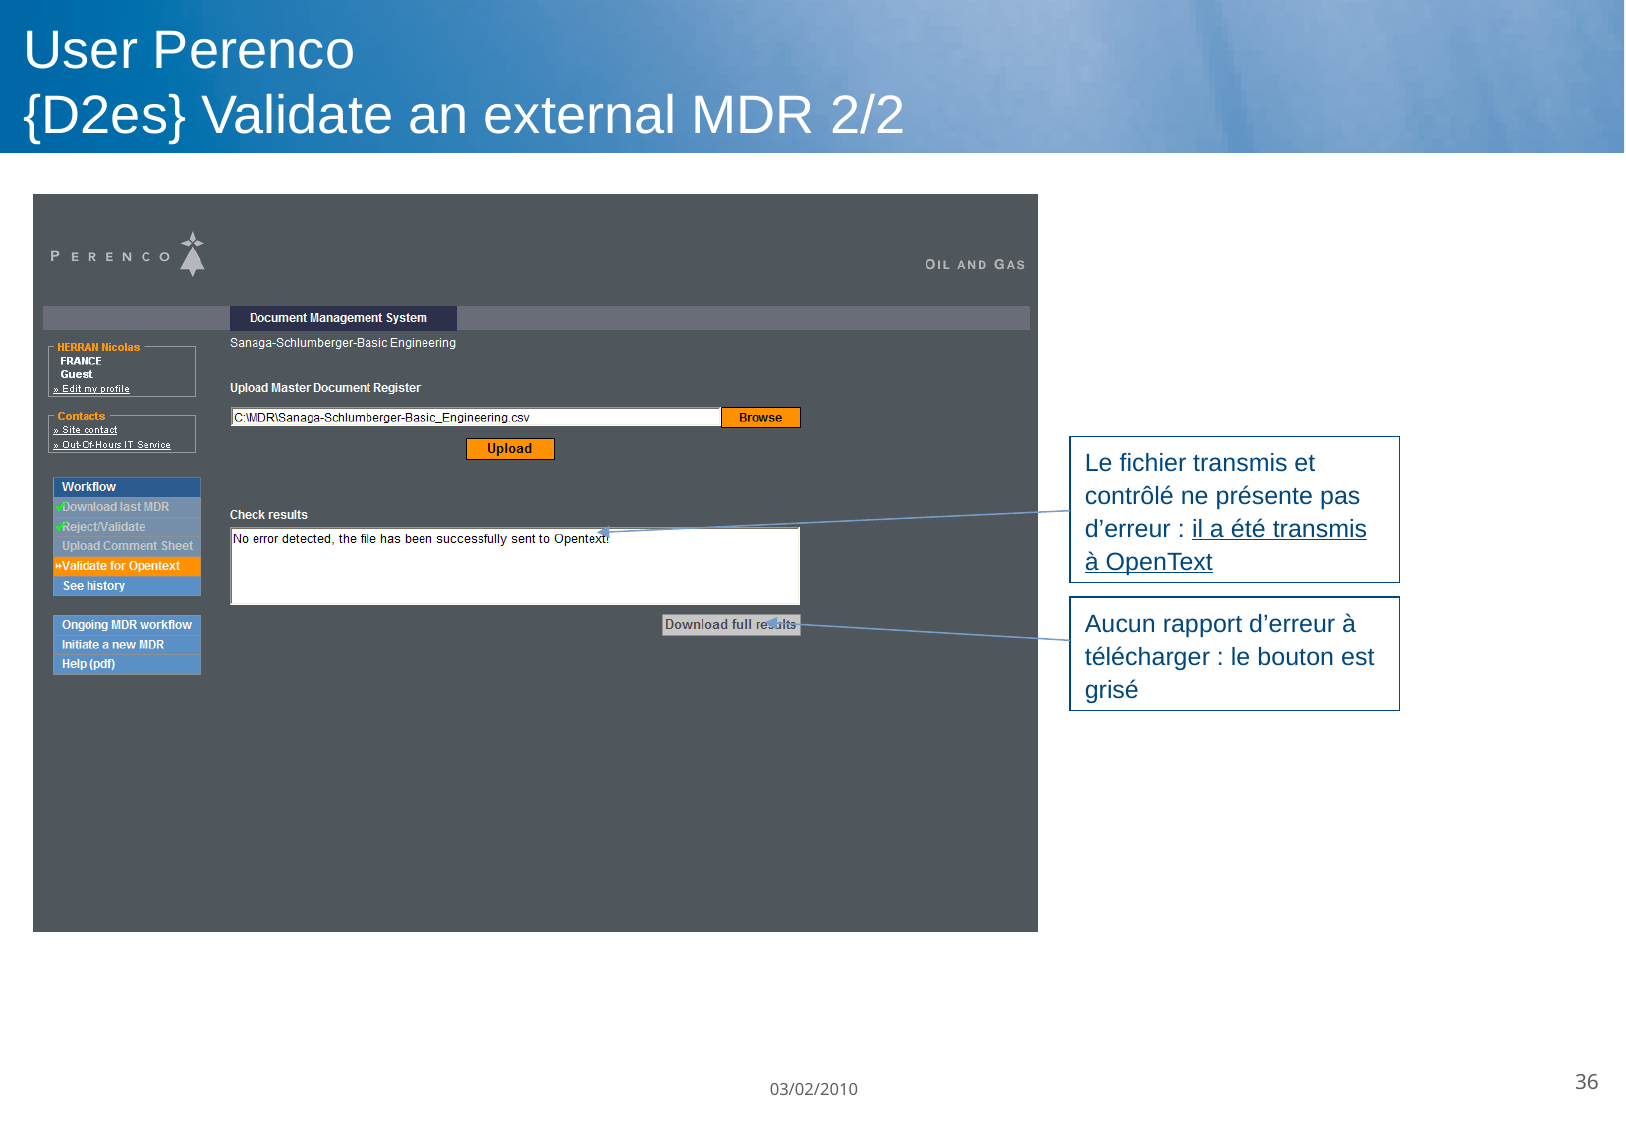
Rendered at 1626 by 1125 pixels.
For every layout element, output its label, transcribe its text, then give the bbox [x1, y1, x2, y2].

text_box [596, 510, 1071, 533]
slide_number 36 [13, 1060, 1615, 1104]
text_box Le fichier transmis et contrôlé ne présente pas d’erreur : il a été transmis à OpenText [1070, 436, 1400, 583]
title User Perenco {D2es} Validate an external MDR 2/2 [0, 0, 1625, 153]
text_box Aucun rapport d’erreur à télécharger : le bouton est grisé [1070, 597, 1400, 711]
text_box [764, 622, 1071, 641]
footer 03/02/2010 [14, 1070, 1615, 1104]
picture [33, 194, 1039, 933]
